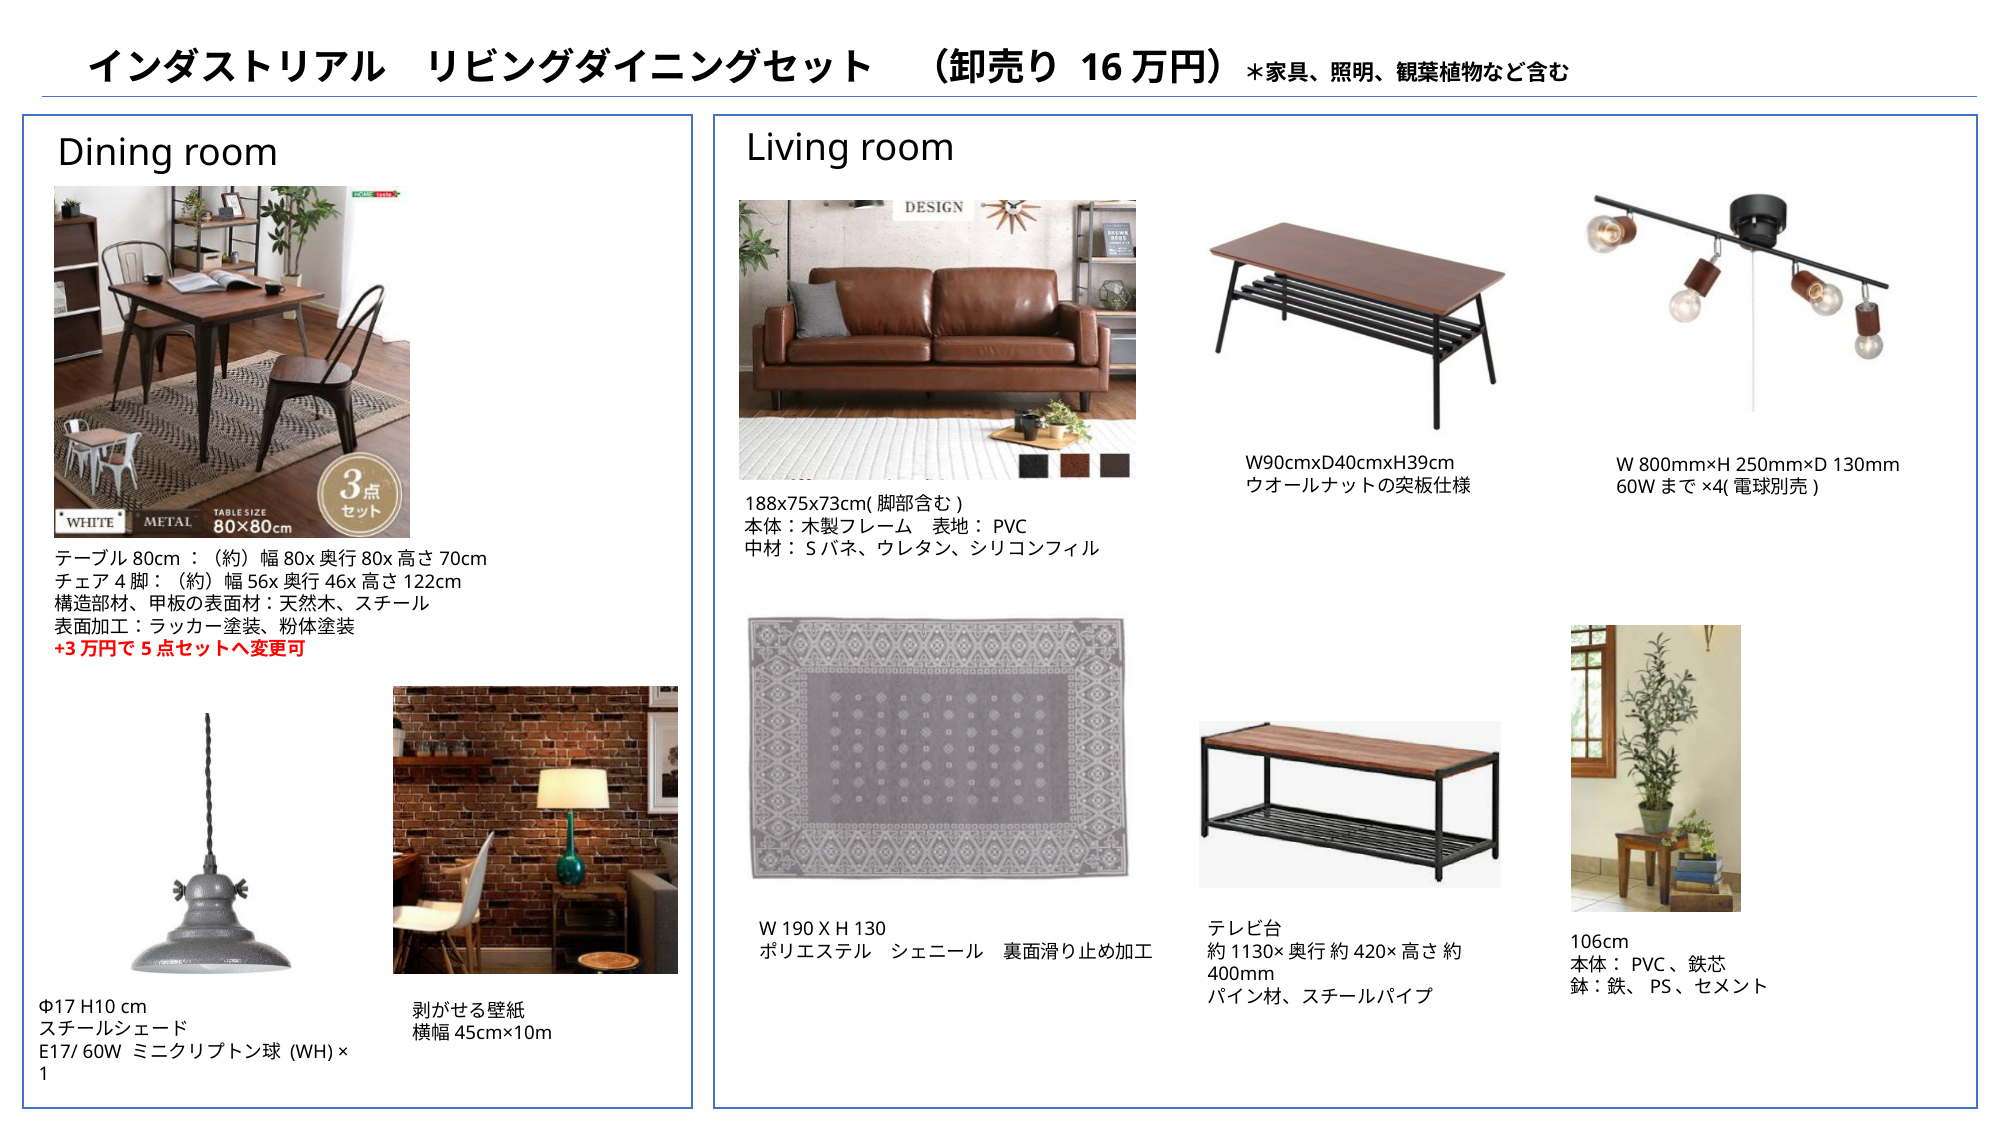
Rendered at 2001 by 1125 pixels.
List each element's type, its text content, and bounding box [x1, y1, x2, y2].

picture [1571, 625, 1741, 912]
text_box [713, 114, 1978, 1109]
picture [1198, 721, 1504, 888]
text_box W 800mm×H 250mm×D 130mm 60Wまで×4(電球別売) [1601, 445, 1963, 506]
text_box インダストリアル リビングダイニングセット （卸売り 16万円）＊家具、照明、観葉植物など含む [72, 35, 1946, 96]
picture [393, 686, 678, 974]
picture [1198, 208, 1510, 441]
text_box テレビ台 約1130×奥行 約420×高さ 約400mm パイン材、スチールパイプ [1192, 909, 1545, 1015]
text_box Living room [731, 115, 971, 175]
text_box 188x75x73cm(脚部含む) 本体：木製フレーム 表地：PVC 中材：Sバネ、ウレタン、シリコンフィル [730, 484, 1115, 567]
picture [54, 186, 410, 538]
text_box W90cmxD40cmxH39cm ウオールナットの突板仕様 [1230, 443, 1507, 504]
text_box [22, 114, 693, 1109]
picture [1571, 171, 1902, 412]
text_box Dining room [42, 120, 294, 181]
text_box 剥がせる壁紙 横幅45cm×10m [397, 990, 568, 1051]
picture [739, 200, 1136, 480]
picture [87, 713, 327, 974]
picture [739, 606, 1136, 888]
